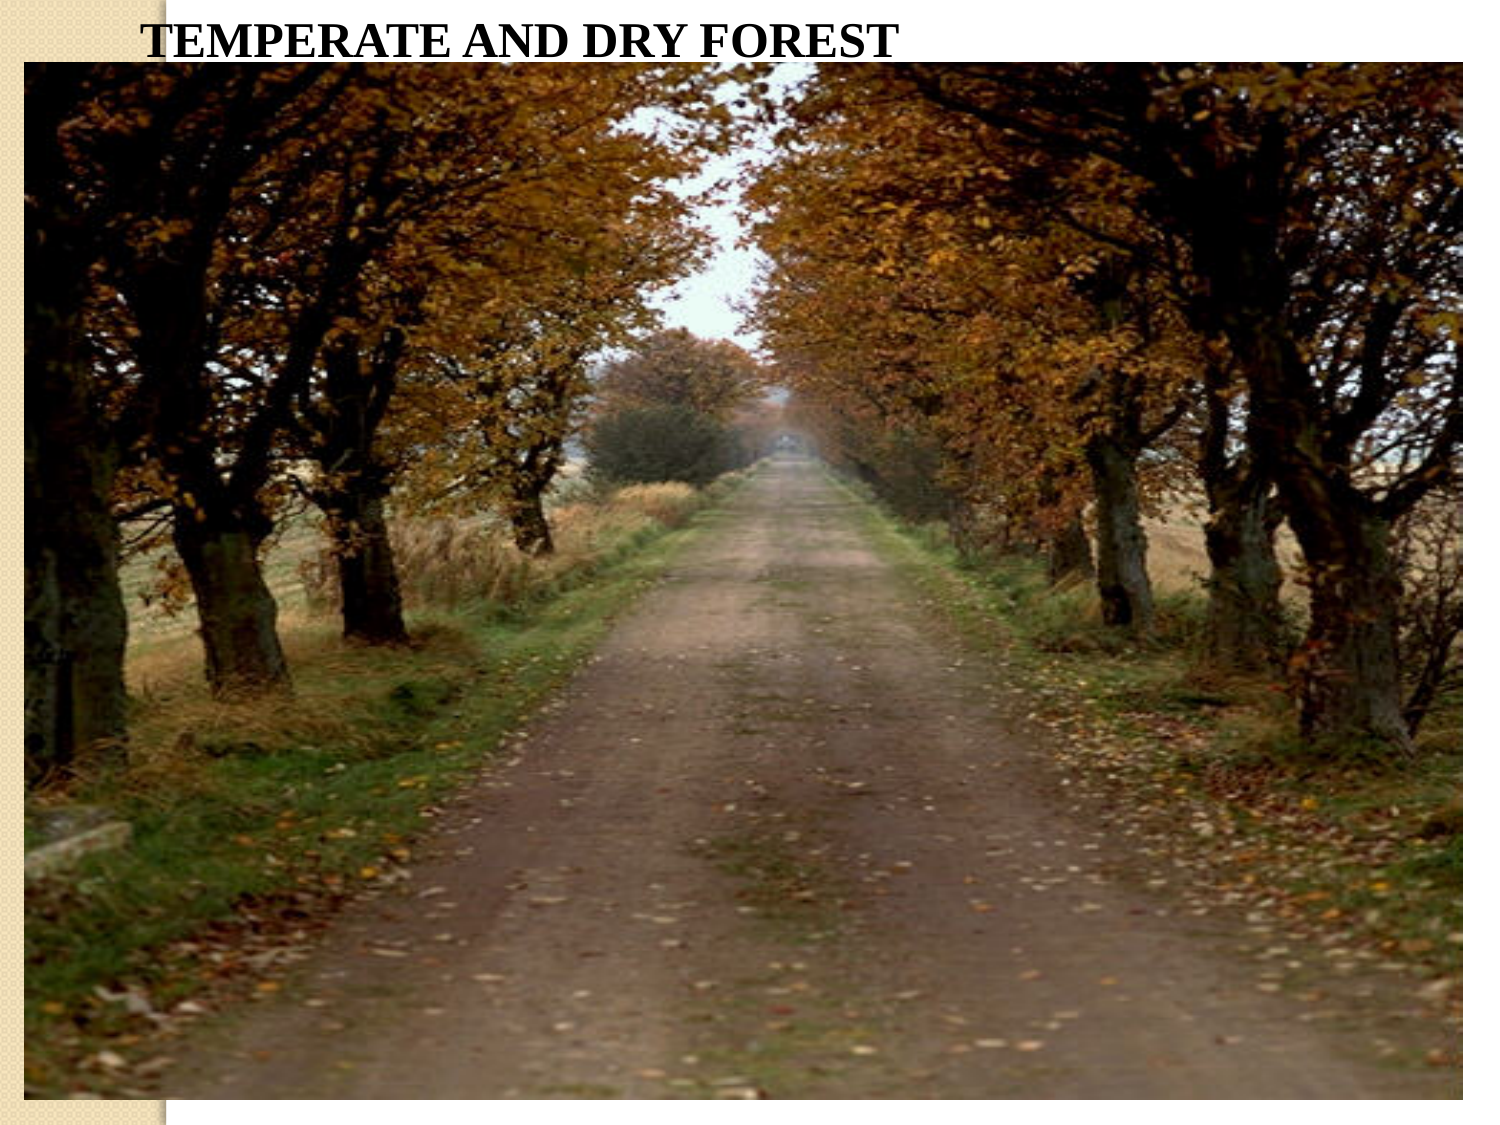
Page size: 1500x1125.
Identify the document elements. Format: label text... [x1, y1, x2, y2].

text_box TEMPERATE AND DRY FOREST [125, 0, 1125, 58]
picture [24, 62, 1463, 1101]
